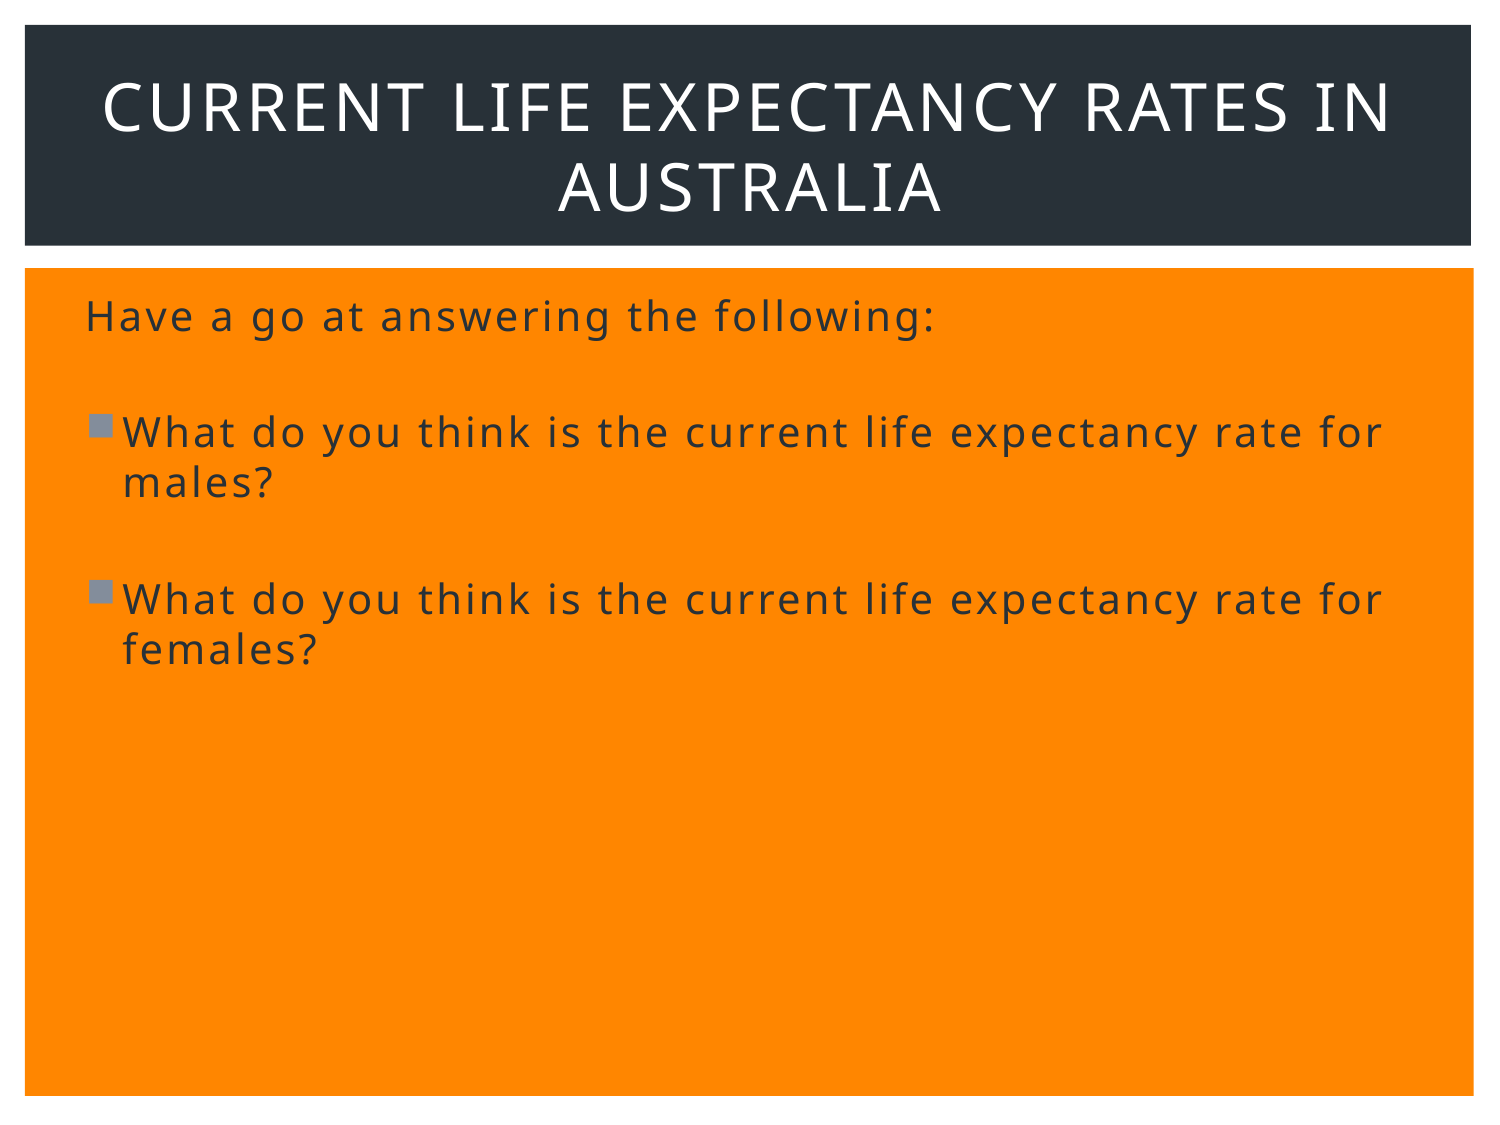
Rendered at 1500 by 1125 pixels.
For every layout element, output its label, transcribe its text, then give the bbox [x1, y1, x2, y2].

list Have a go at answering the following: What do you think is the current life expectancy rate for males? What do you think is the current life expectancy rate for females? [62, 281, 1442, 1005]
title CURRENT LIFE EXPECTANCY RATES IN australia [62, 58, 1438, 232]
